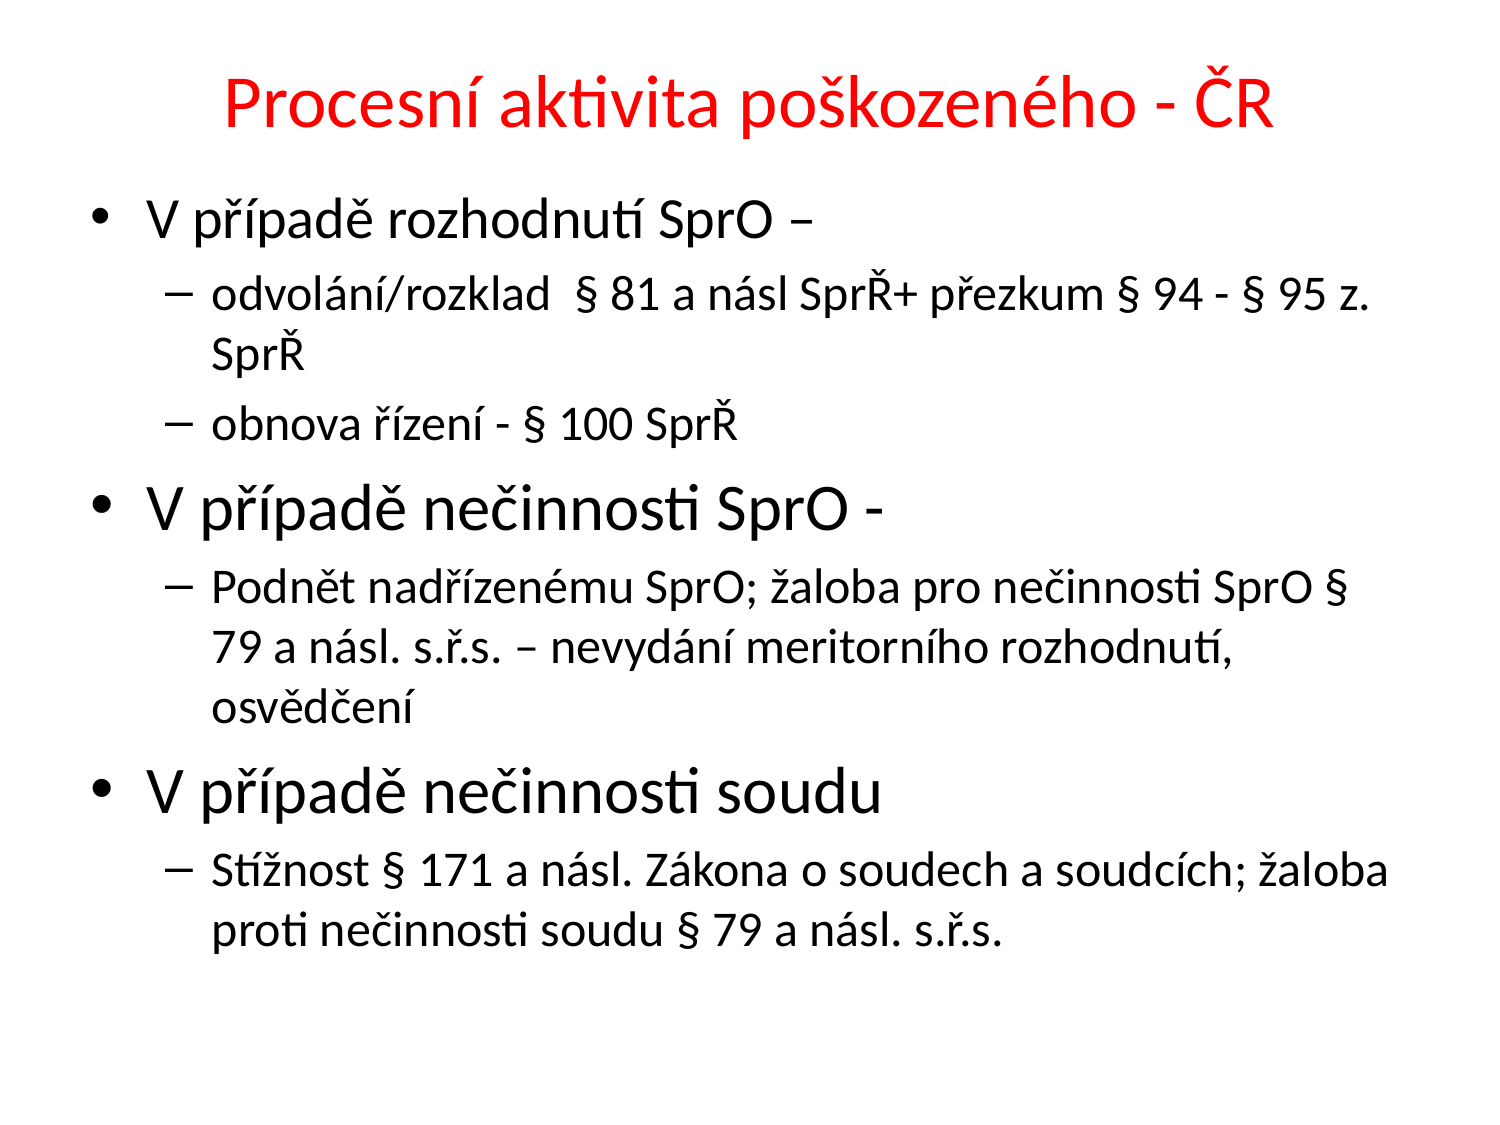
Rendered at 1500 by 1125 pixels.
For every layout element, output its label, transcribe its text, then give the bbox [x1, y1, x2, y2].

list V případě rozhodnutí SprO – odvolání/rozklad § 81 a násl SprŘ+ přezkum § 94 - § 95 z. SprŘ obnova řízení - § 100 SprŘ V případě nečinnosti SprO - Podnět nadřízenému SprO; žaloba pro nečinnosti SprO § 79 a násl. s.ř.s. – nevydání meritorního rozhodnutí, osvědčení V případě nečinnosti soudu Stížnost § 171 a násl. Zákona o soudech a soudcích; žaloba proti nečinnosti soudu § 79 a násl. s.ř.s. [75, 172, 1425, 1005]
title Procesní aktivita poškozeného - ČR [75, 45, 1425, 149]
